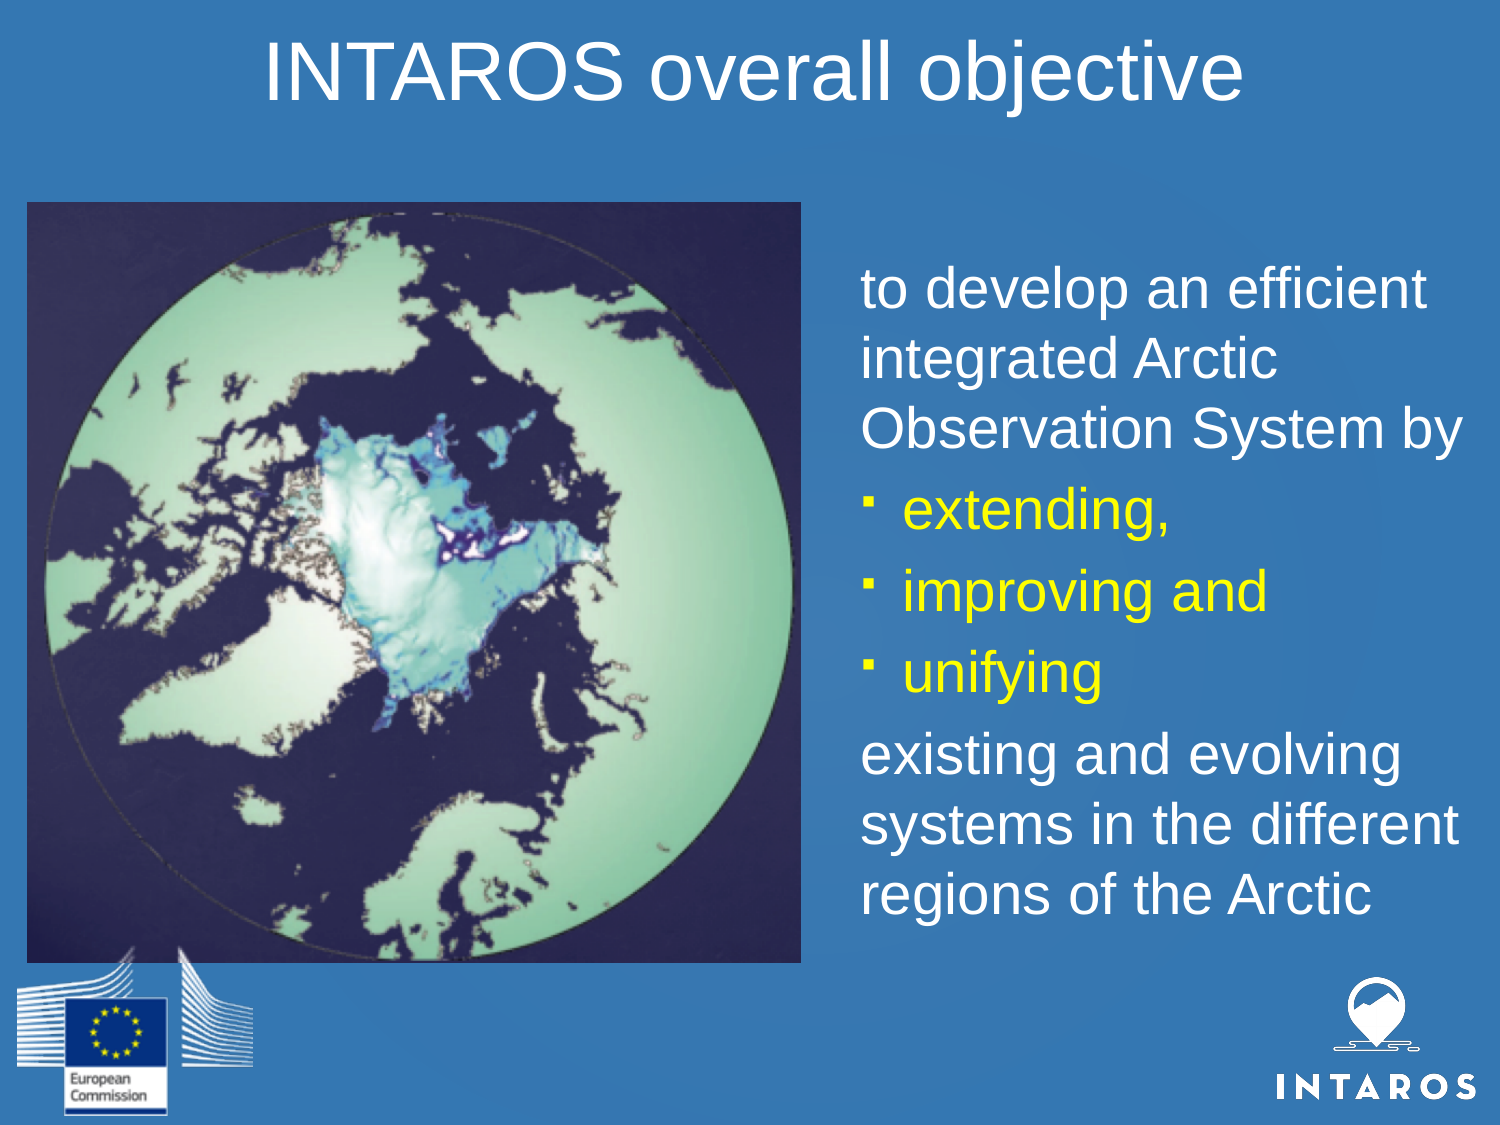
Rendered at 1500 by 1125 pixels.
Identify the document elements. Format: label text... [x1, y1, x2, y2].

picture [17, 202, 802, 1116]
picture [1277, 1072, 1476, 1100]
title INTAROS overall objective [135, 0, 1374, 125]
list to develop an efficient integrated Arctic Observation System by extending, improving and unifying existing and evolving systems in the different regions of the Arctic [842, 165, 1500, 1072]
